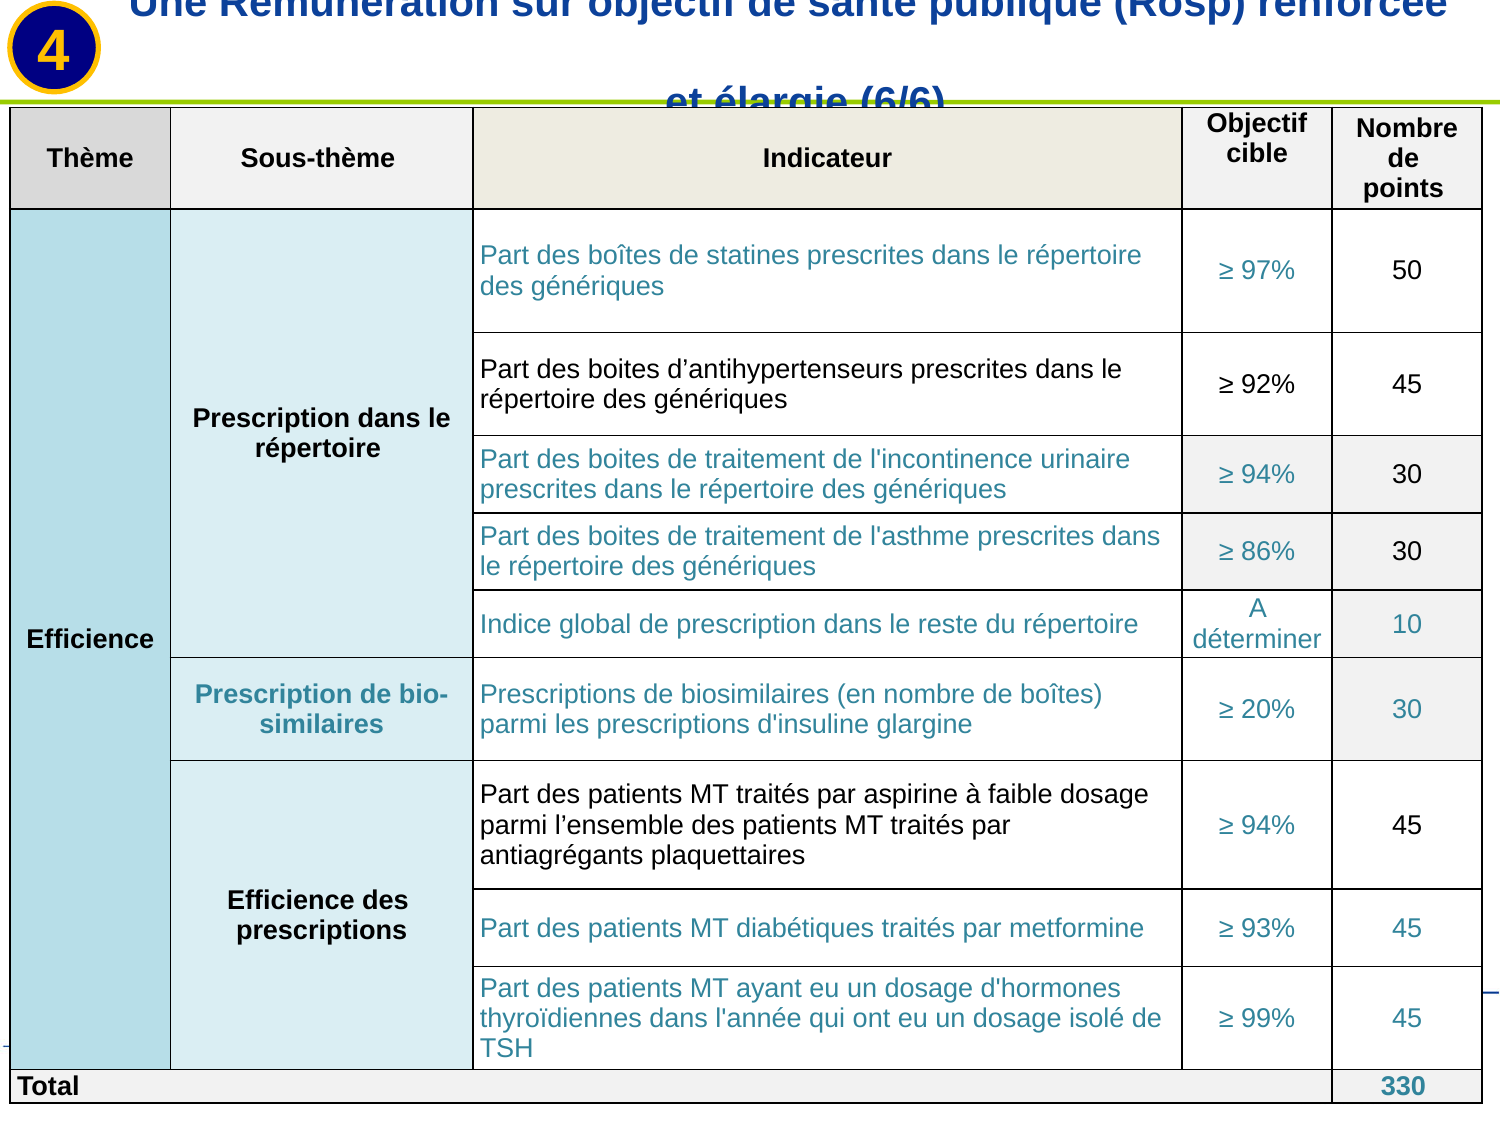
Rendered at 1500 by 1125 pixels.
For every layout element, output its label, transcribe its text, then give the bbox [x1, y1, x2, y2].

table_header Nombre de points [1333, 108, 1481, 208]
table_cell ≥ 97% [1183, 210, 1331, 332]
table_cell ≥ 93% [1183, 890, 1331, 966]
table_cell 330 [1333, 1070, 1481, 1102]
picture [0, 988, 1500, 1124]
table_cell ≥ 94% [1183, 761, 1331, 888]
table_cell Total [11, 1070, 1331, 1102]
table_cell Prescription de bio-similaires [171, 658, 472, 760]
table_header Sous-thème [171, 108, 472, 208]
table_cell Prescriptions de biosimilaires (en nombre de boîtes) parmi les prescriptions d'insuline glargine [474, 658, 1181, 760]
table_cell Part des patients MT traités par aspirine à faible dosage parmi l’ensemble des patients MT traités par antiagrégants plaquettaires [474, 761, 1181, 888]
table_cell ≥ 99% [1183, 967, 1331, 1069]
table_cell 50 [1333, 210, 1481, 332]
table_cell Part des patients MT diabétiques traités par metformine [474, 890, 1181, 966]
table_cell Part des boites de traitement de l'incontinence urinaire prescrites dans le répertoire des génériques [474, 436, 1181, 512]
table_cell Part des boîtes de statines prescrites dans le répertoire des génériques [474, 210, 1181, 332]
table_cell Part des boites d’antihypertenseurs prescrites dans le répertoire des génériques [474, 333, 1181, 435]
table_cell 10 [1333, 591, 1481, 657]
table_cell ≥ 92% [1183, 333, 1331, 435]
table_cell 30 [1333, 514, 1481, 589]
table_header Indicateur [474, 108, 1181, 208]
table_cell 45 [1333, 967, 1481, 1069]
table_cell Efficience [11, 210, 170, 1069]
table_cell 45 [1333, 890, 1481, 966]
table_cell Efficience des prescriptions [171, 761, 472, 1069]
table_cell ≥ 86% [1183, 514, 1331, 589]
table_cell Indice global de prescription dans le reste du répertoire [474, 591, 1181, 657]
table_cell Part des boites de traitement de l'asthme prescrites dans le répertoire des génériques [474, 514, 1181, 589]
table_cell Part des patients MT ayant eu un dosage d'hormones thyroïdiennes dans l'année qui ont eu un dosage isolé de TSH [474, 967, 1181, 1069]
table_cell ≥ 94% [1183, 436, 1331, 512]
table_cell 30 [1333, 436, 1481, 512]
title Une Rémunération sur objectif de santé publique (Rosp) renforcée et élargie (6/6) [88, 7, 1500, 92]
table_cell Prescription dans le répertoire [171, 210, 472, 657]
table_cell 30 [1333, 658, 1481, 760]
table_cell A déterminer [1183, 591, 1331, 657]
text_box 4 [9, 3, 99, 92]
table_cell ≥ 20% [1183, 658, 1331, 760]
table_cell 45 [1333, 761, 1481, 888]
table_header Thème [11, 108, 170, 208]
table_header Objectif cible [1183, 108, 1331, 208]
table_cell 45 [1333, 333, 1481, 435]
